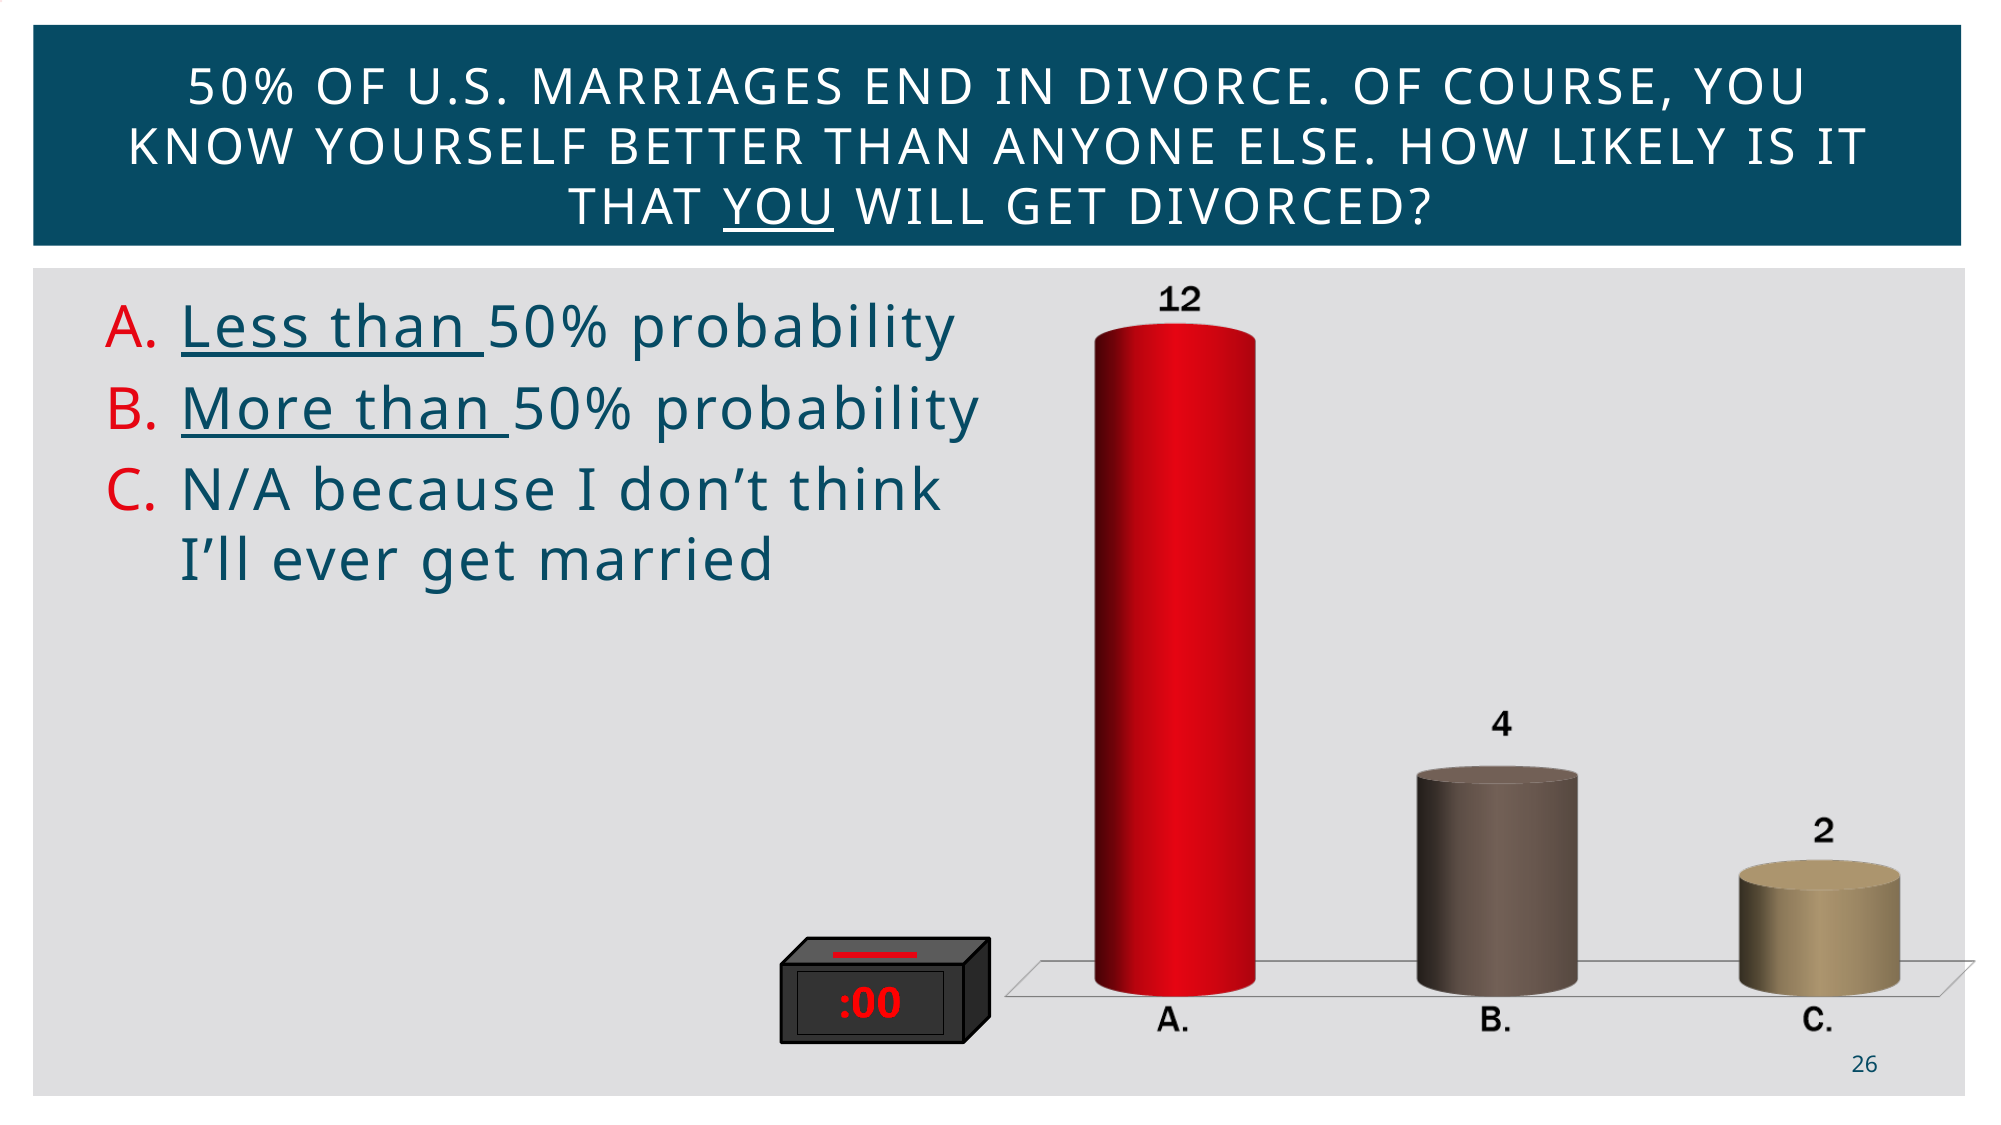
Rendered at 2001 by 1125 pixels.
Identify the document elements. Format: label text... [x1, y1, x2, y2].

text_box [780, 937, 990, 1043]
text_box [988, 280, 1991, 1044]
list Less than 50% probability More than 50% probability N/A because I don’t think I’ll ever get married [83, 281, 1000, 1005]
slide_number 26 [1800, 1041, 1930, 1089]
title 50% of U.S. marriages end in divorce. Of course, you know yourself better than anyone else. How likely is it that you will get divorced? [83, 58, 1917, 232]
